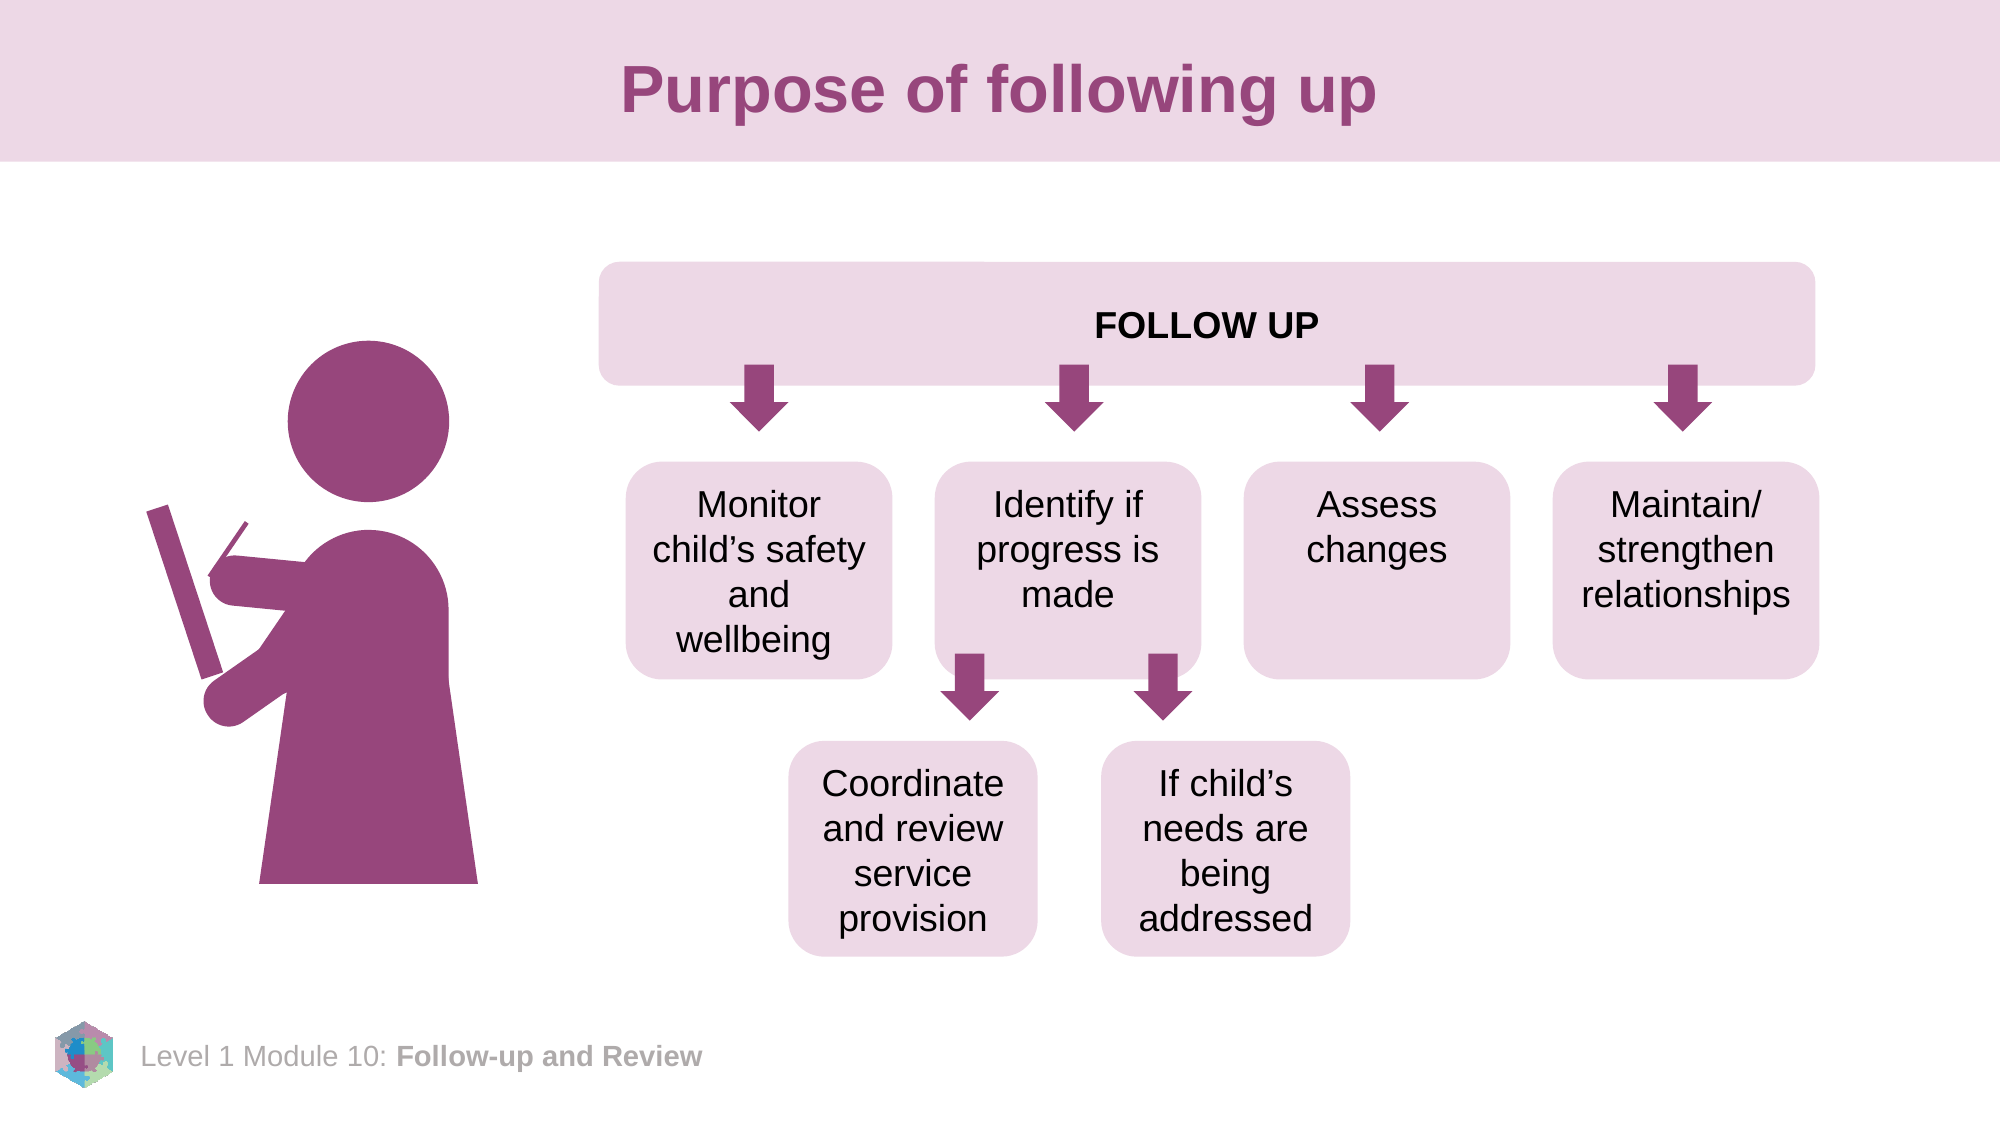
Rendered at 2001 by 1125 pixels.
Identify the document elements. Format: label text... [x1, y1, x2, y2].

title Purpose of following up [137, 19, 1863, 163]
text_box [937, 652, 1002, 723]
text_box [727, 363, 791, 434]
text_box [1347, 363, 1412, 434]
picture [55, 1021, 113, 1088]
text_box [1650, 363, 1715, 434]
text_box Maintain/ strengthen relationships [1552, 461, 1820, 680]
text_box Coordinate and review service provision [788, 740, 1038, 957]
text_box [173, 340, 478, 884]
text_box If child’s needs are being addressed [1101, 740, 1351, 957]
text_box Monitor child’s safety and wellbeing [625, 461, 893, 680]
text_box [1131, 652, 1195, 723]
text_box FOLLOW UP [598, 261, 1816, 386]
text_box Identify if progress is made [934, 461, 1202, 680]
text_box [1042, 363, 1107, 434]
text_box Assess changes [1243, 461, 1511, 680]
